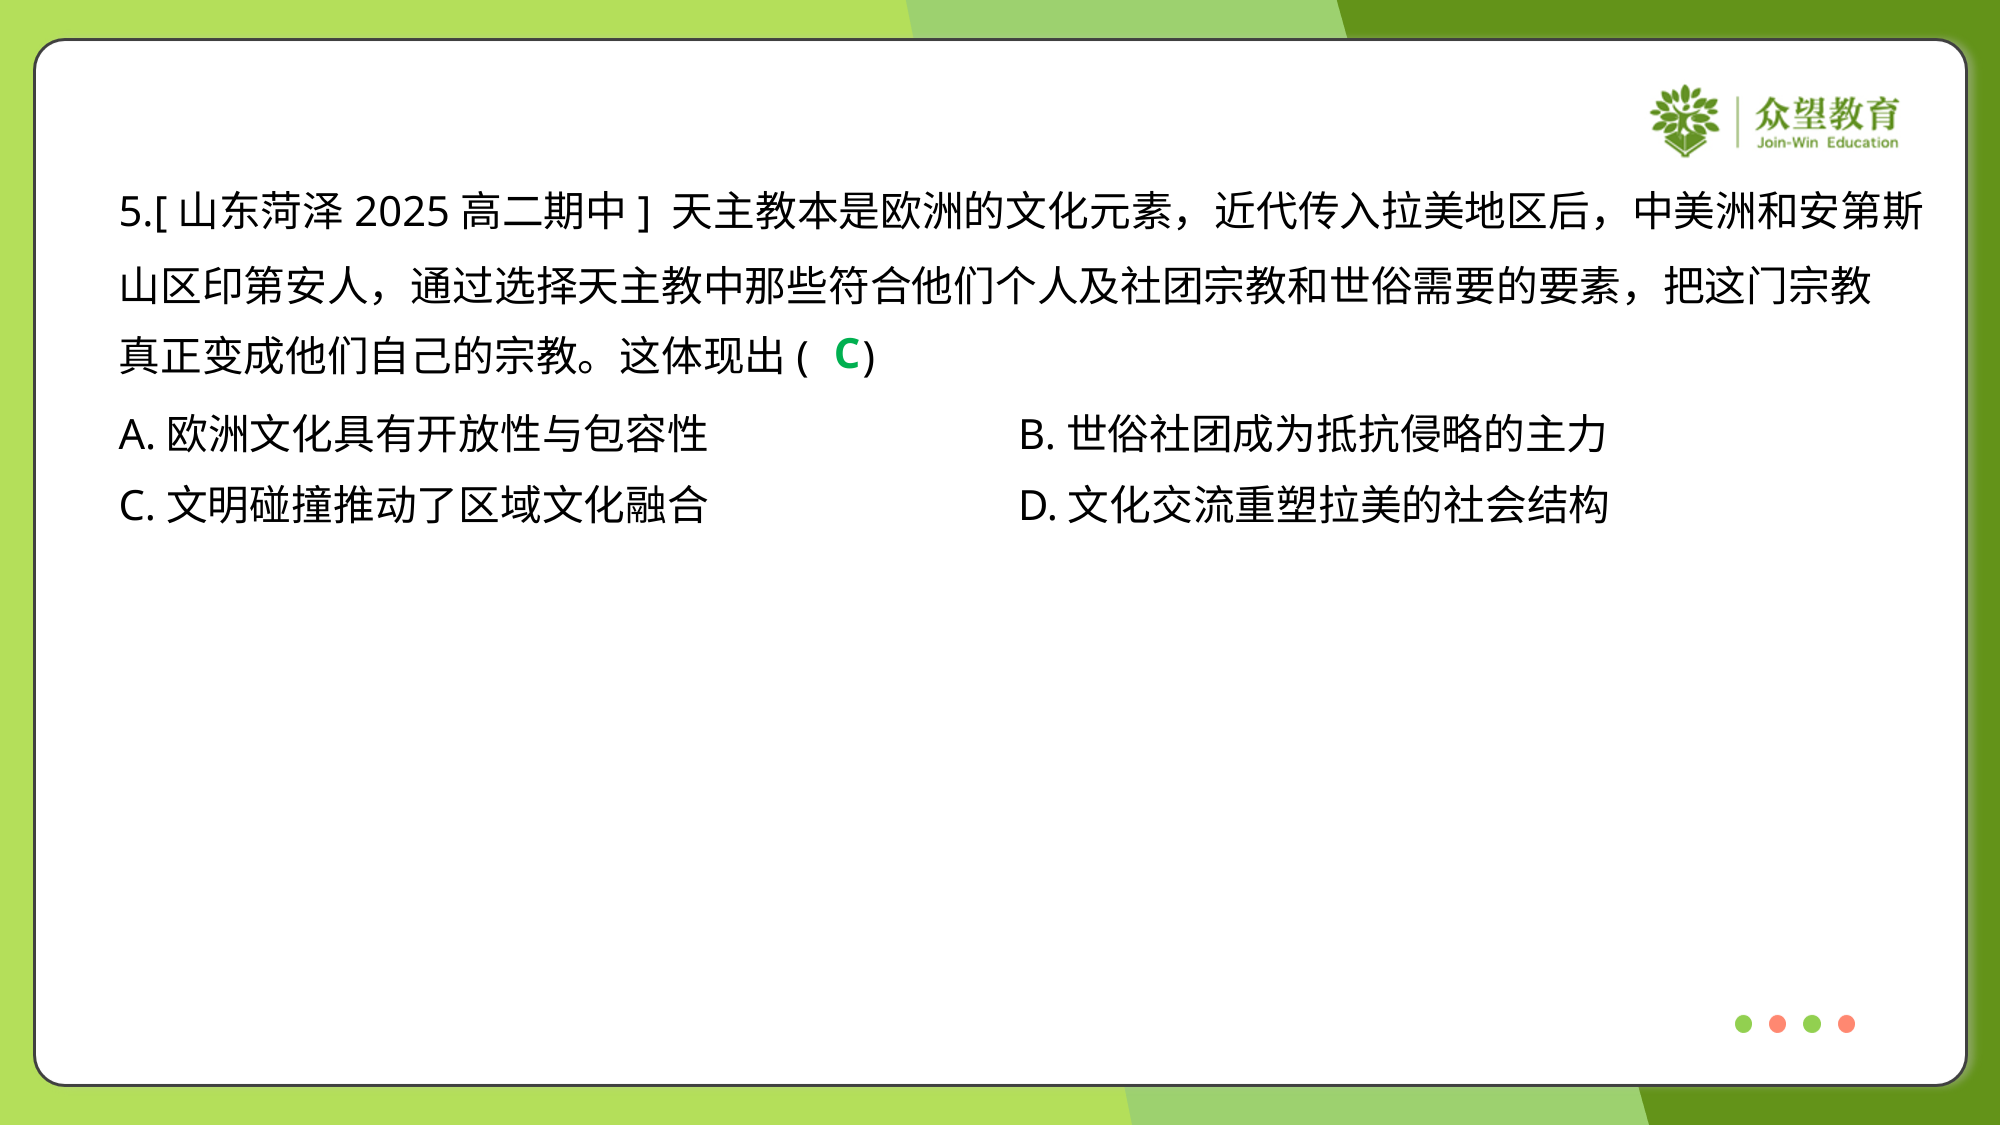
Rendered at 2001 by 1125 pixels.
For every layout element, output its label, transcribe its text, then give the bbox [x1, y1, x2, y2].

text_box C [817, 306, 877, 371]
text_box A.欧洲文化具有开放性与包容性 B.世俗社团成为抵抗侵略的主力 C.文明碰撞推动了区域文化融合 D.文化交流重塑拉美的社会结构 [118, 382, 1883, 522]
text_box 5.[山东菏泽2025高二期中] 天主教本是欧洲的文化元素，近代传入拉美地区后，中美洲和安第斯 山区印第安人，通过选择天主教中那些符合他们个人及社团宗教和世俗需要的要素，把这门宗教 真正变成他们自己的宗教。这体现出( ) [118, 159, 1883, 373]
picture [0, 0, 2000, 1125]
